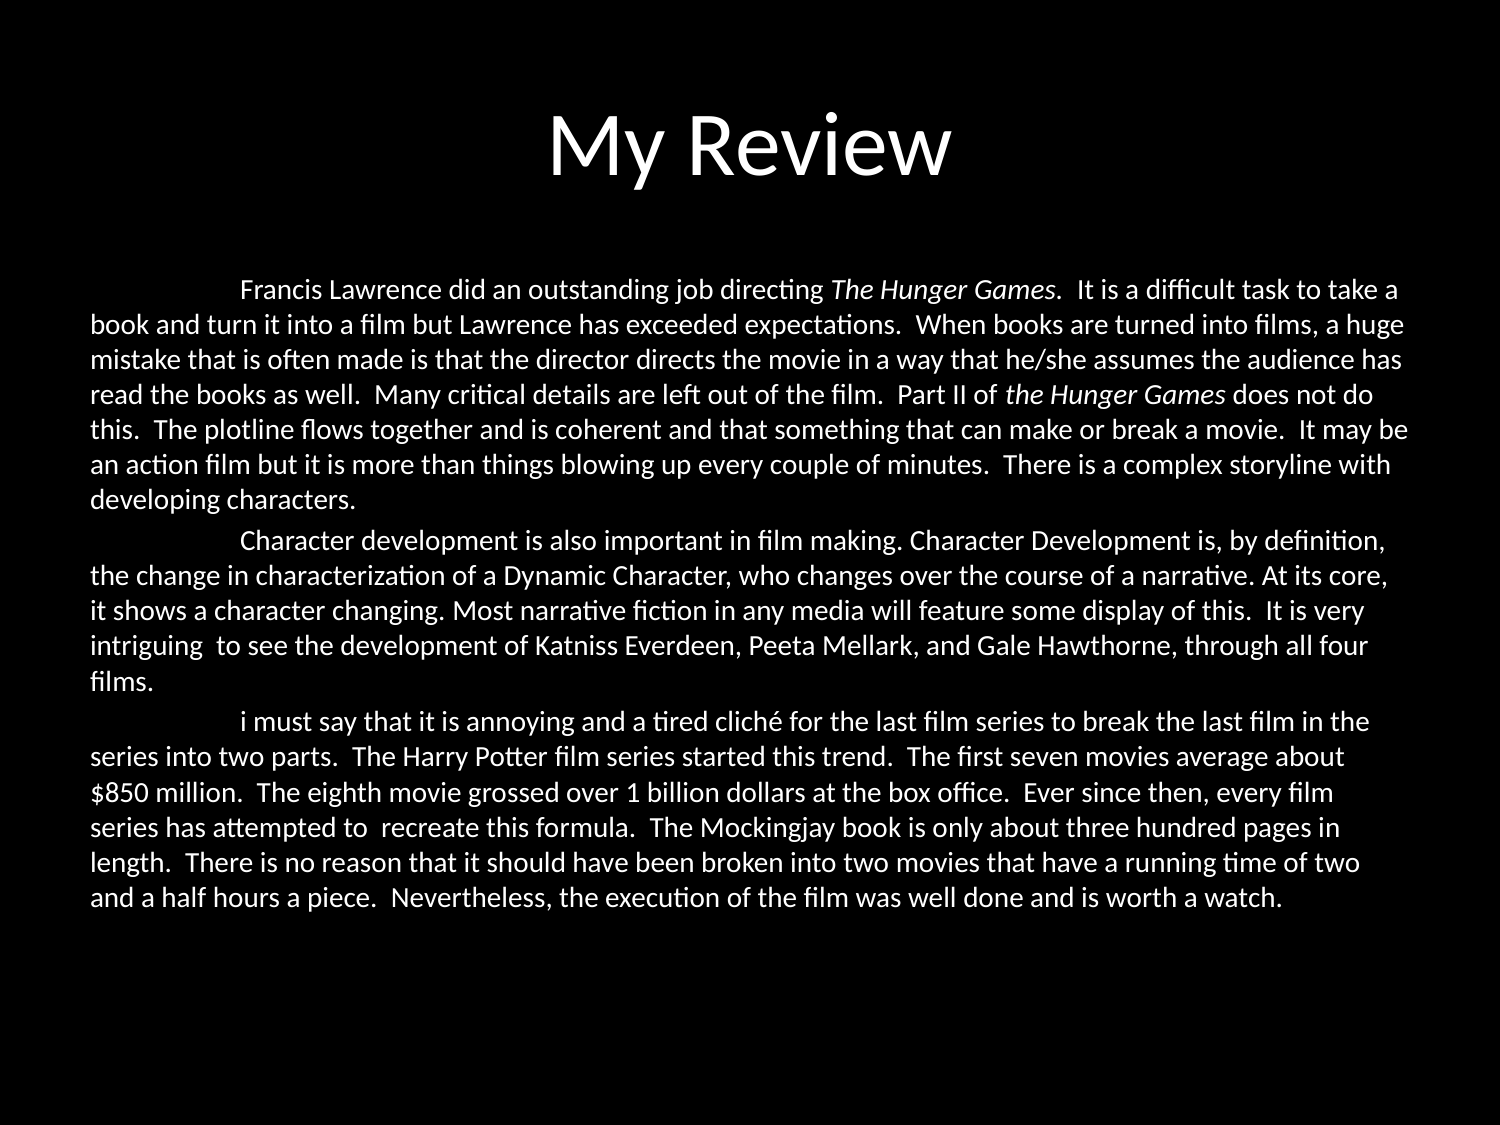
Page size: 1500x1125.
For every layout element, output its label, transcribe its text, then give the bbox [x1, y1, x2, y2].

list Francis Lawrence did an outstanding job directing The Hunger Games. It is a difficult task to take a book and turn it into a film but Lawrence has exceeded expectations. When books are turned into films, a huge mistake that is often made is that the director directs the movie in a way that he/she assumes the audience has read the books as well. Many critical details are left out of the film. Part II of the Hunger Games does not do this. The plotline flows together and is coherent and that something that can make or break a movie. It may be an action film but it is more than things blowing up every couple of minutes. There is a complex storyline with developing characters. Character development is also important in film making. Character Development is, by definition, the change in characterization of a Dynamic Character, who changes over the course of a narrative. At its core, it shows a character changing. Most narrative fiction in any media will feature some display of this. It is very intriguing to see the development of Katniss Everdeen, Peeta Mellark, and Gale Hawthorne, through all four films. i must say that it is annoying and a tired cliché for the last film series to break the last film in the series into two parts. The Harry Potter film series started this trend. The first seven movies average about $850 million. The eighth movie grossed over 1 billion dollars at the box office. Ever since then, every film series has attempted to recreate this formula. The Mockingjay book is only about three hundred pages in length. There is no reason that it should have been broken into two movies that have a running time of two and a half hours a piece. Nevertheless, the execution of the film was well done and is worth a watch. [75, 262, 1425, 1005]
title My Review [75, 45, 1425, 233]
